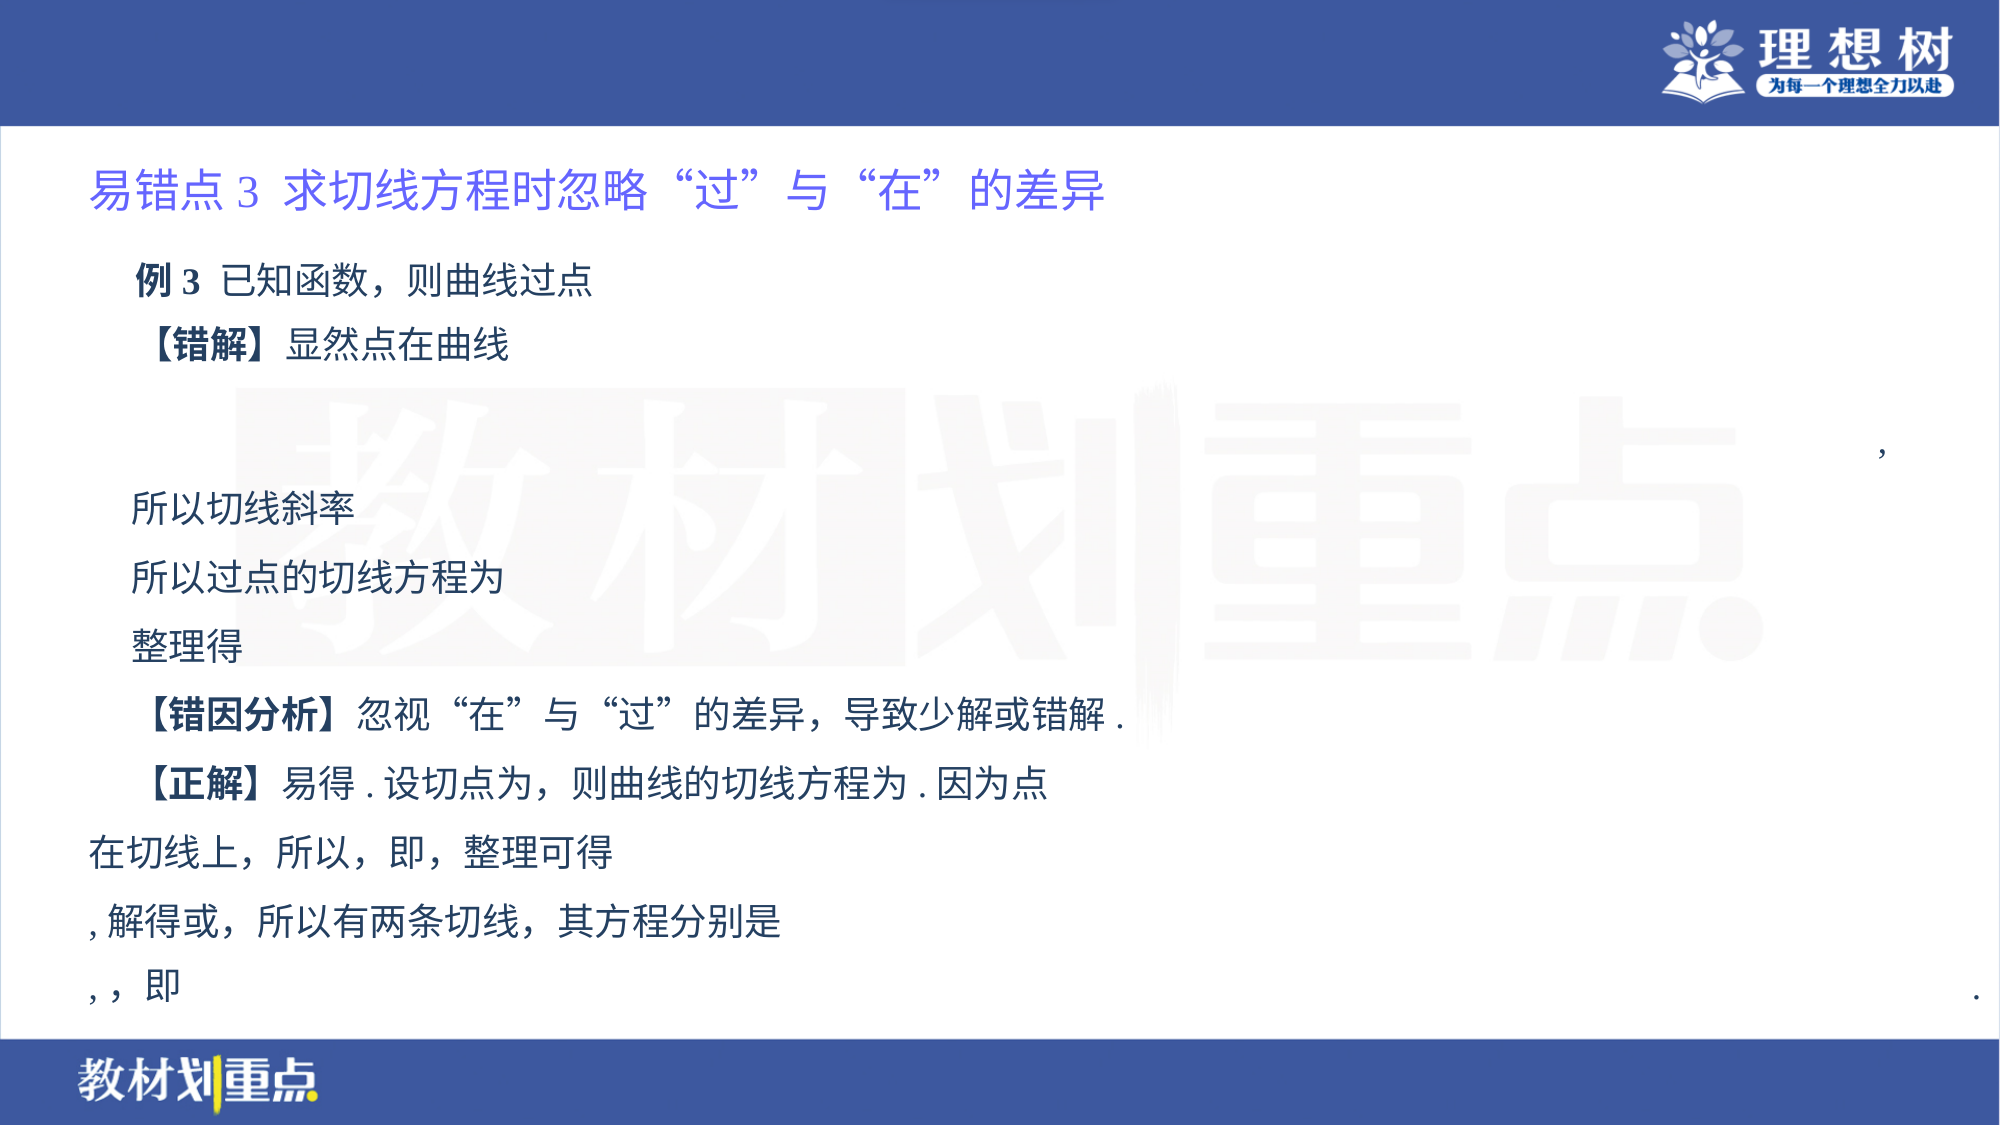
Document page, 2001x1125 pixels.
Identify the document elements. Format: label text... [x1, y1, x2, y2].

picture [0, 0, 2000, 1125]
text_box 易错点3 求切线方程时忽略“过”与“在”的差异 [88, 135, 1911, 276]
